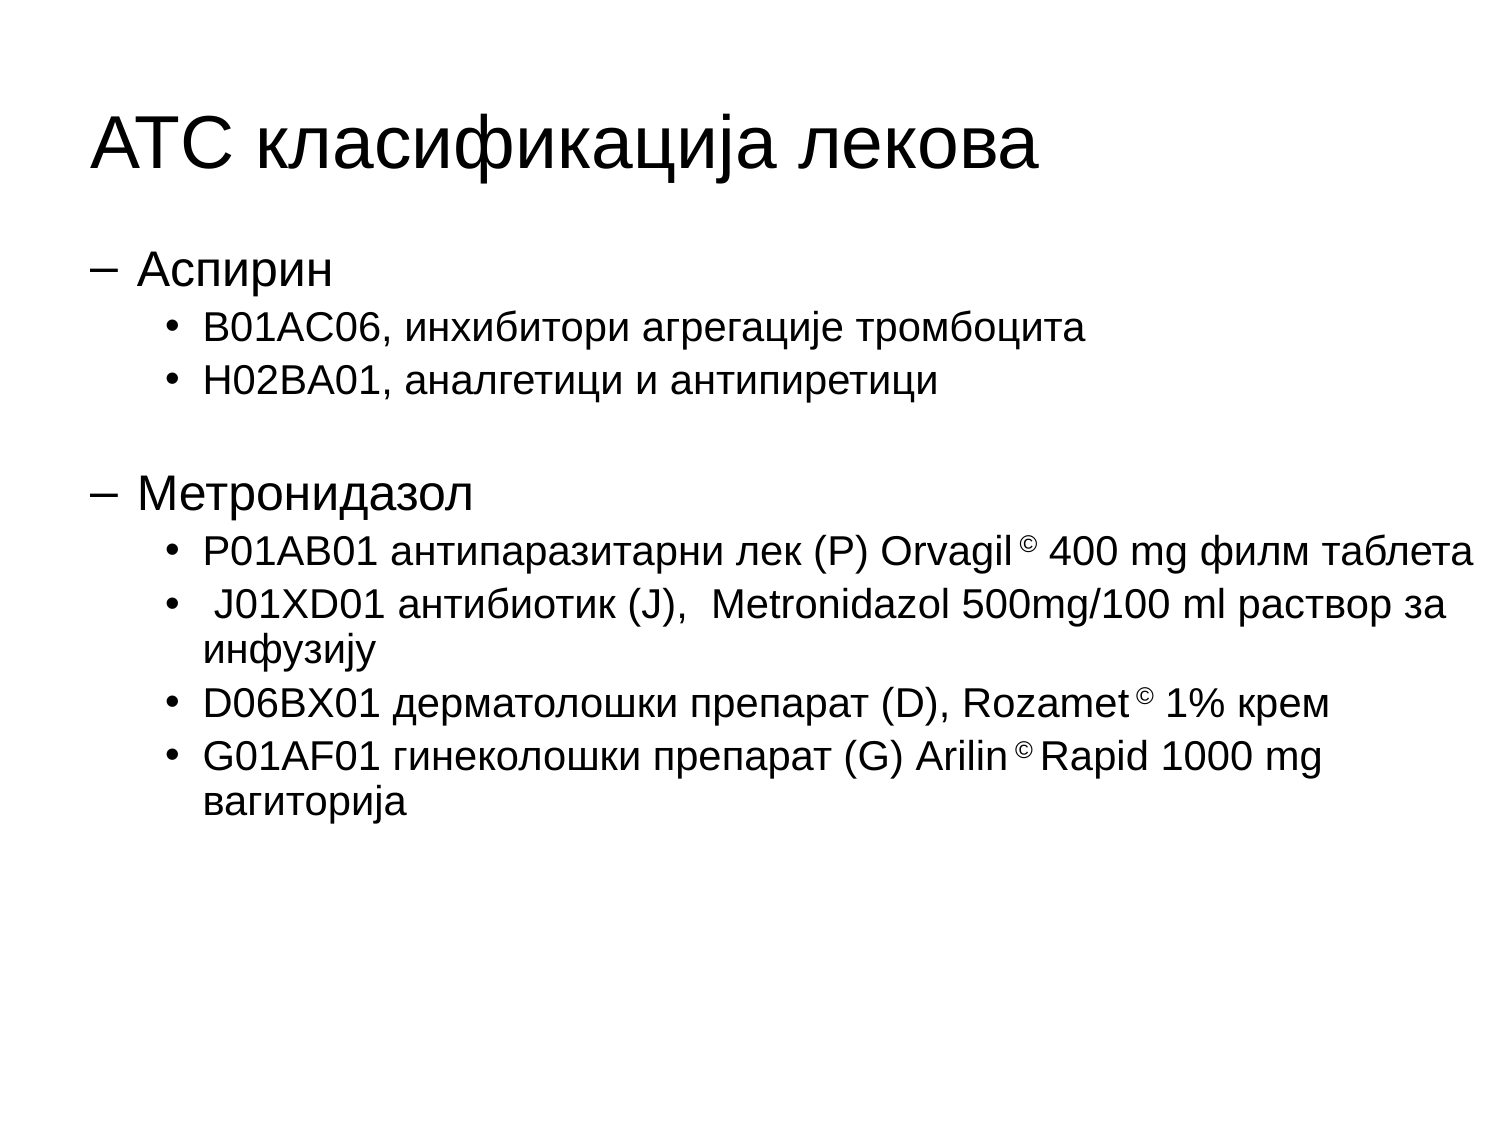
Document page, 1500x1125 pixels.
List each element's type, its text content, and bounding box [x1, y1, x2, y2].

list Аспирин B01АC06, инхибитори агрегације тромбоцита Н02BА01, аналгетици и антипиретици Метронидазол P01AB01 антипаразитарни лек (P) Orvagil © 400 mg филм таблета J01XD01 антибиотик (Ј), Metronidazol 500mg/100 ml раствор за инфузију D06BX01 дерматолошки препарат (D), Rozamet © 1% крем G01AF01 гинеколошки препарат (G) Arilin © Rapid 1000 mg вагиторија [0, 165, 1500, 1071]
title ATC класификација лекова [75, 45, 1425, 165]
